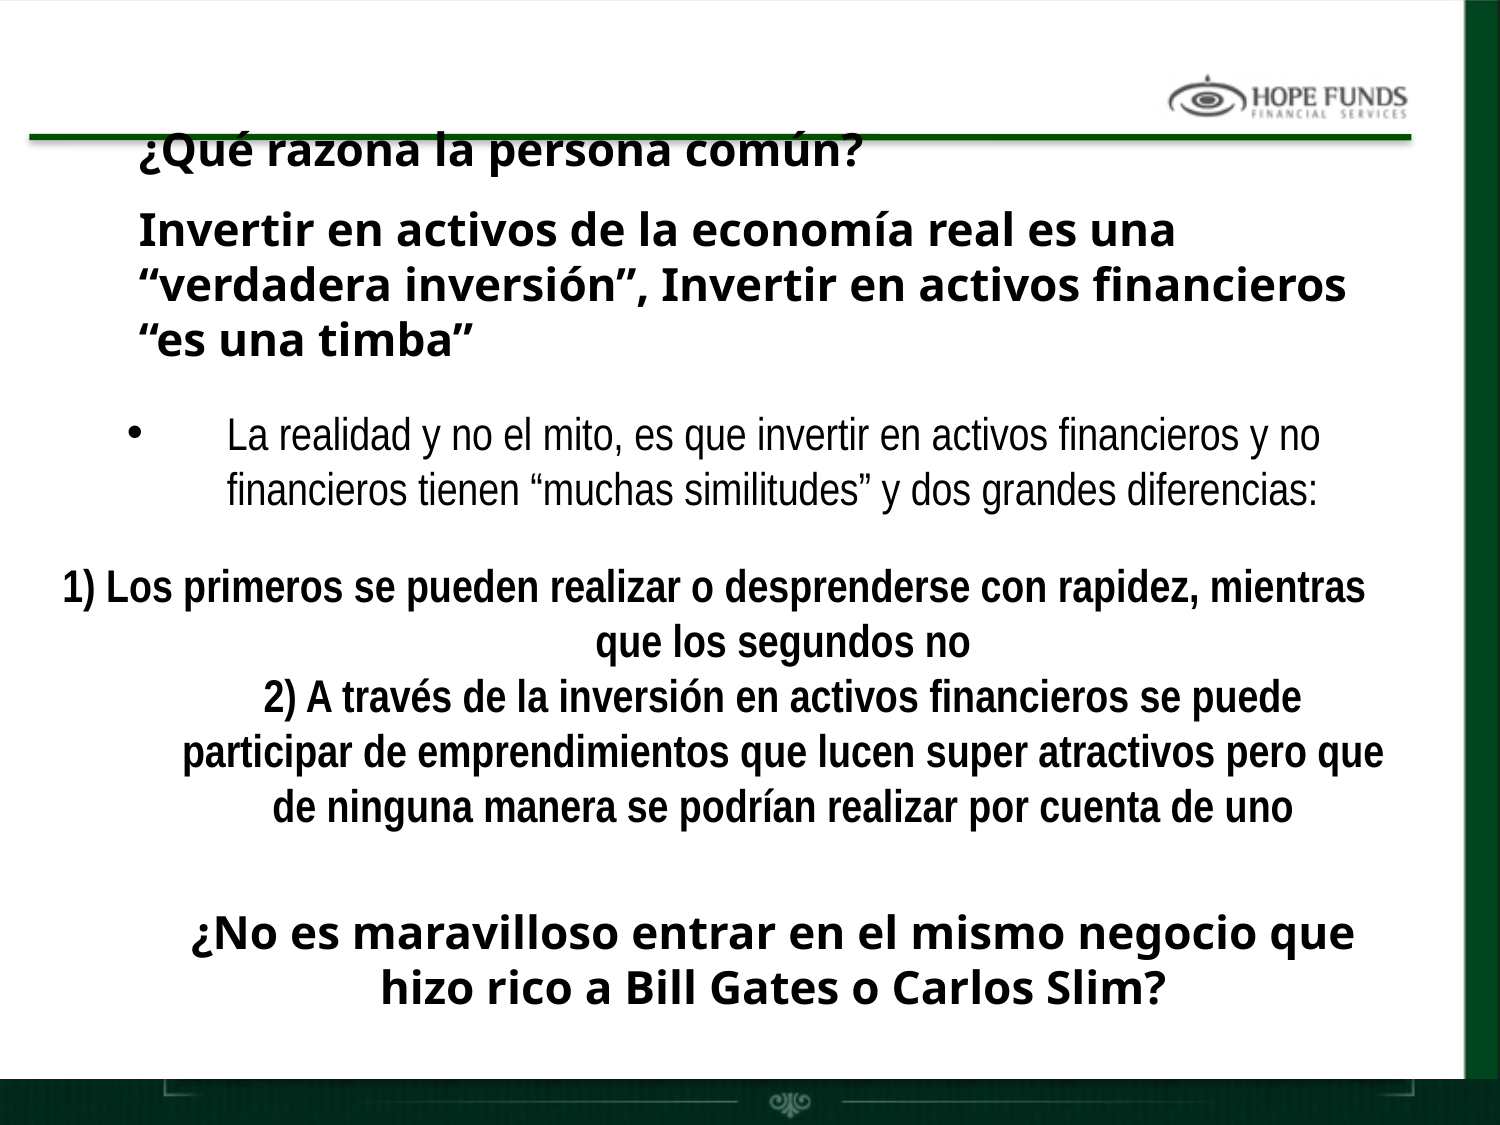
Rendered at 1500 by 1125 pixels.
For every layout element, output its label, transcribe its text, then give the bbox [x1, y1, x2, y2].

text_box ¿No es maravilloso entrar en el mismo negocio que hizo rico a Bill Gates o Carlos Slim? [135, 881, 1411, 1035]
text_box 1) Los primeros se pueden realizar o desprenderse con rapidez, mientras que los segundos no 2) A través de la inversión en activos financieros se puede participar de emprendimientos que lucen super atractivos pero que de ninguna manera se podrían realizar por cuenta de uno [29, 550, 1400, 894]
text_box ¿Qué razona la persona común? Invertir en activos de la economía real es una “verdadera inversión”, Invertir en activos financieros “es una timba” [123, 125, 1423, 362]
picture [0, 0, 1500, 1125]
text_box La realidad y no el mito, es que invertir en activos financieros y no financieros tienen “muchas similitudes” y dos grandes diferencias: [112, 396, 1388, 539]
